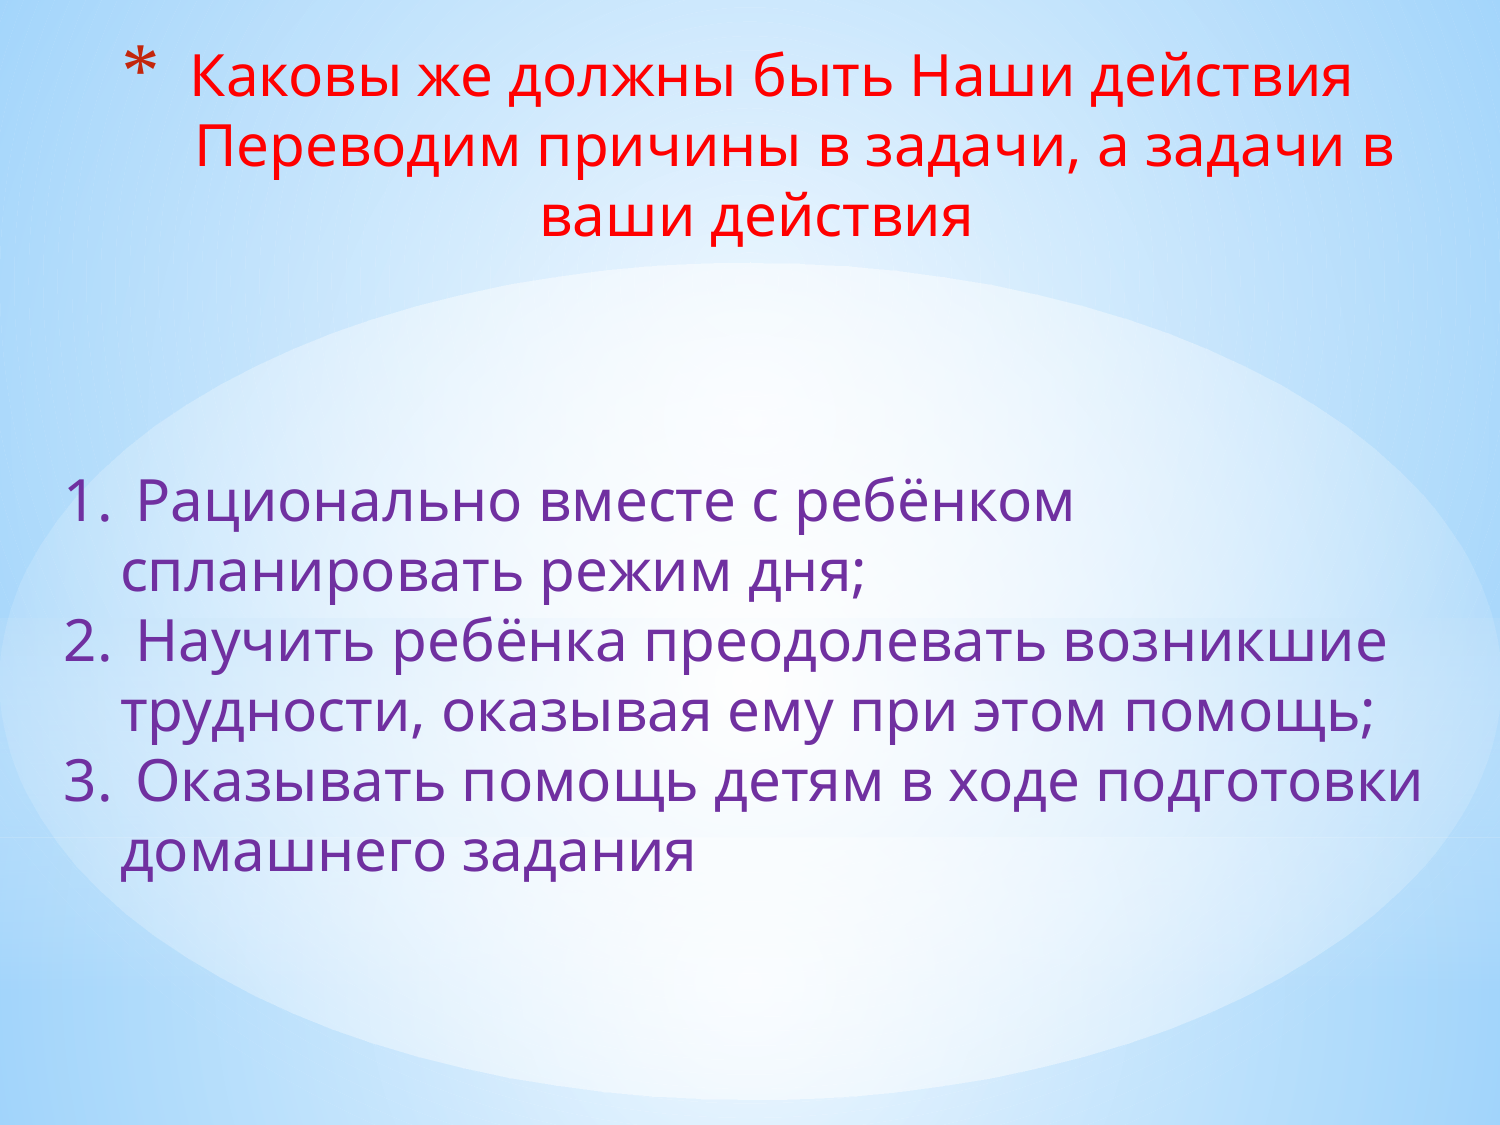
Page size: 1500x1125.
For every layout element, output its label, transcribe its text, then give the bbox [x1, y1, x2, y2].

text_box Рационально вместе с ребёнком спланировать режим дня; Научить ребёнка преодолевать возникшие трудности, оказывая ему при этом помощь; Оказывать помощь детям в ходе подготовки домашнего задания [49, 456, 1451, 936]
title Каковы же должны быть Наши действия Переводим причины в задачи, а задачи в ваши действия [29, 30, 1447, 266]
